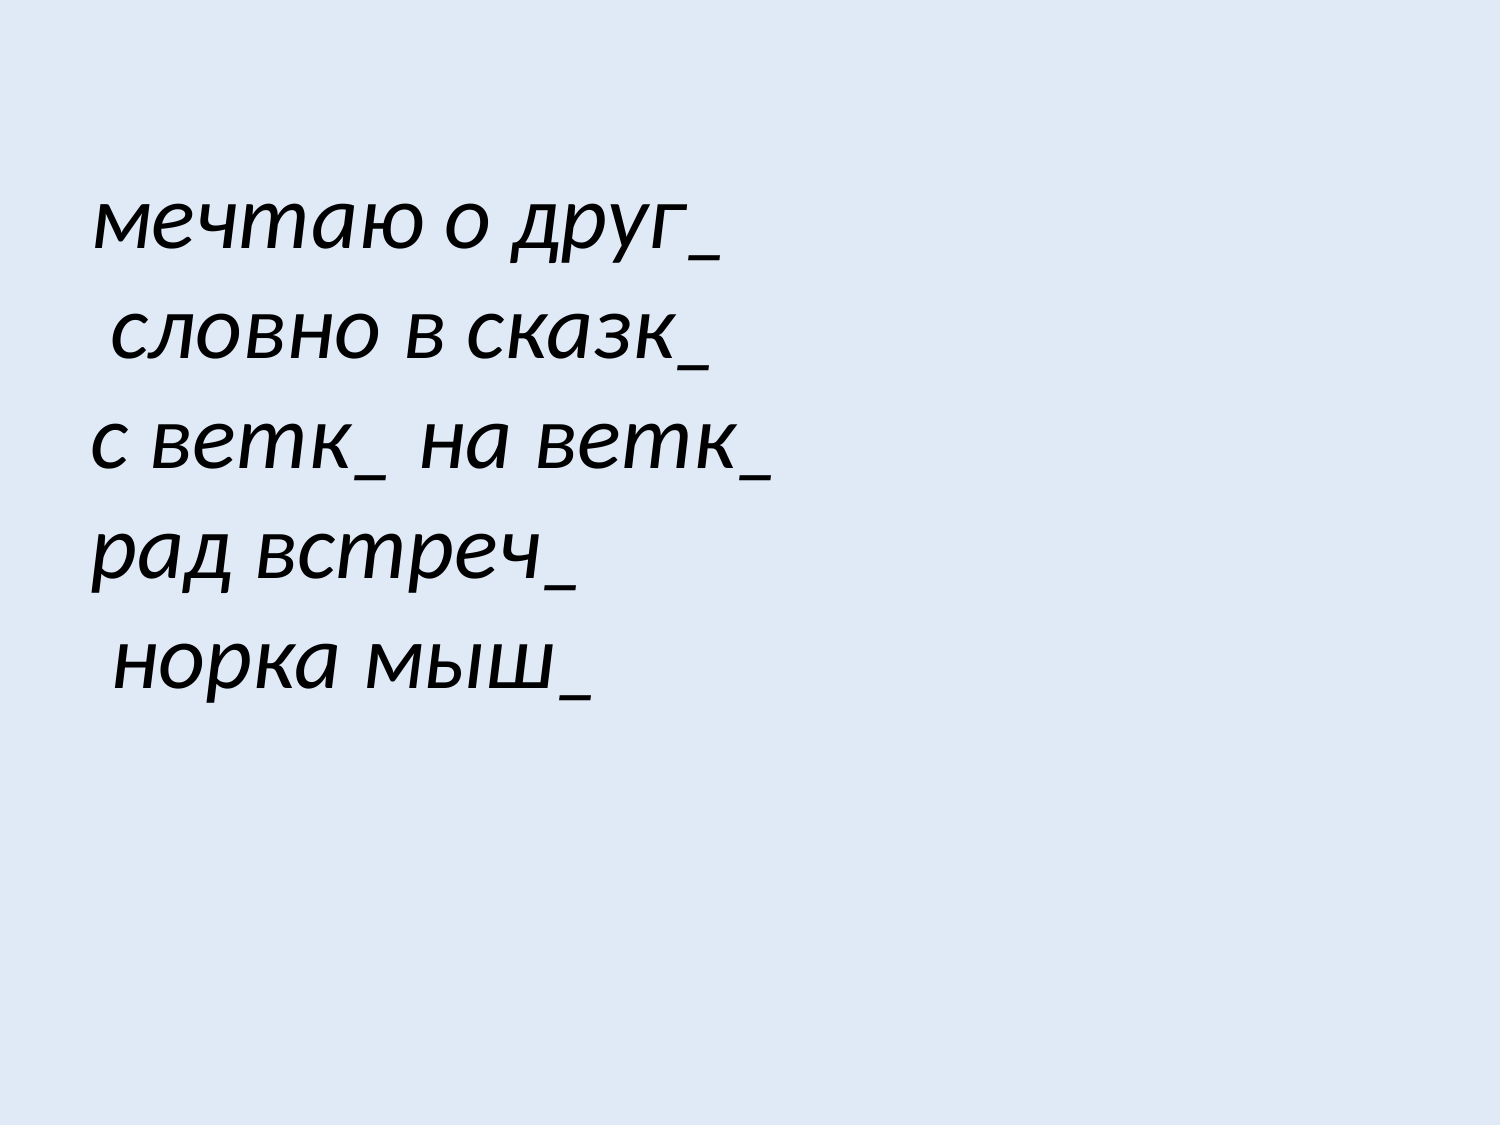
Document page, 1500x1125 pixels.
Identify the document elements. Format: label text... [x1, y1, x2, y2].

title мечтаю о друг_ словно в сказк_ с ветк_ на ветк_ рад встреч_ норка мыш_ [75, 45, 1425, 929]
